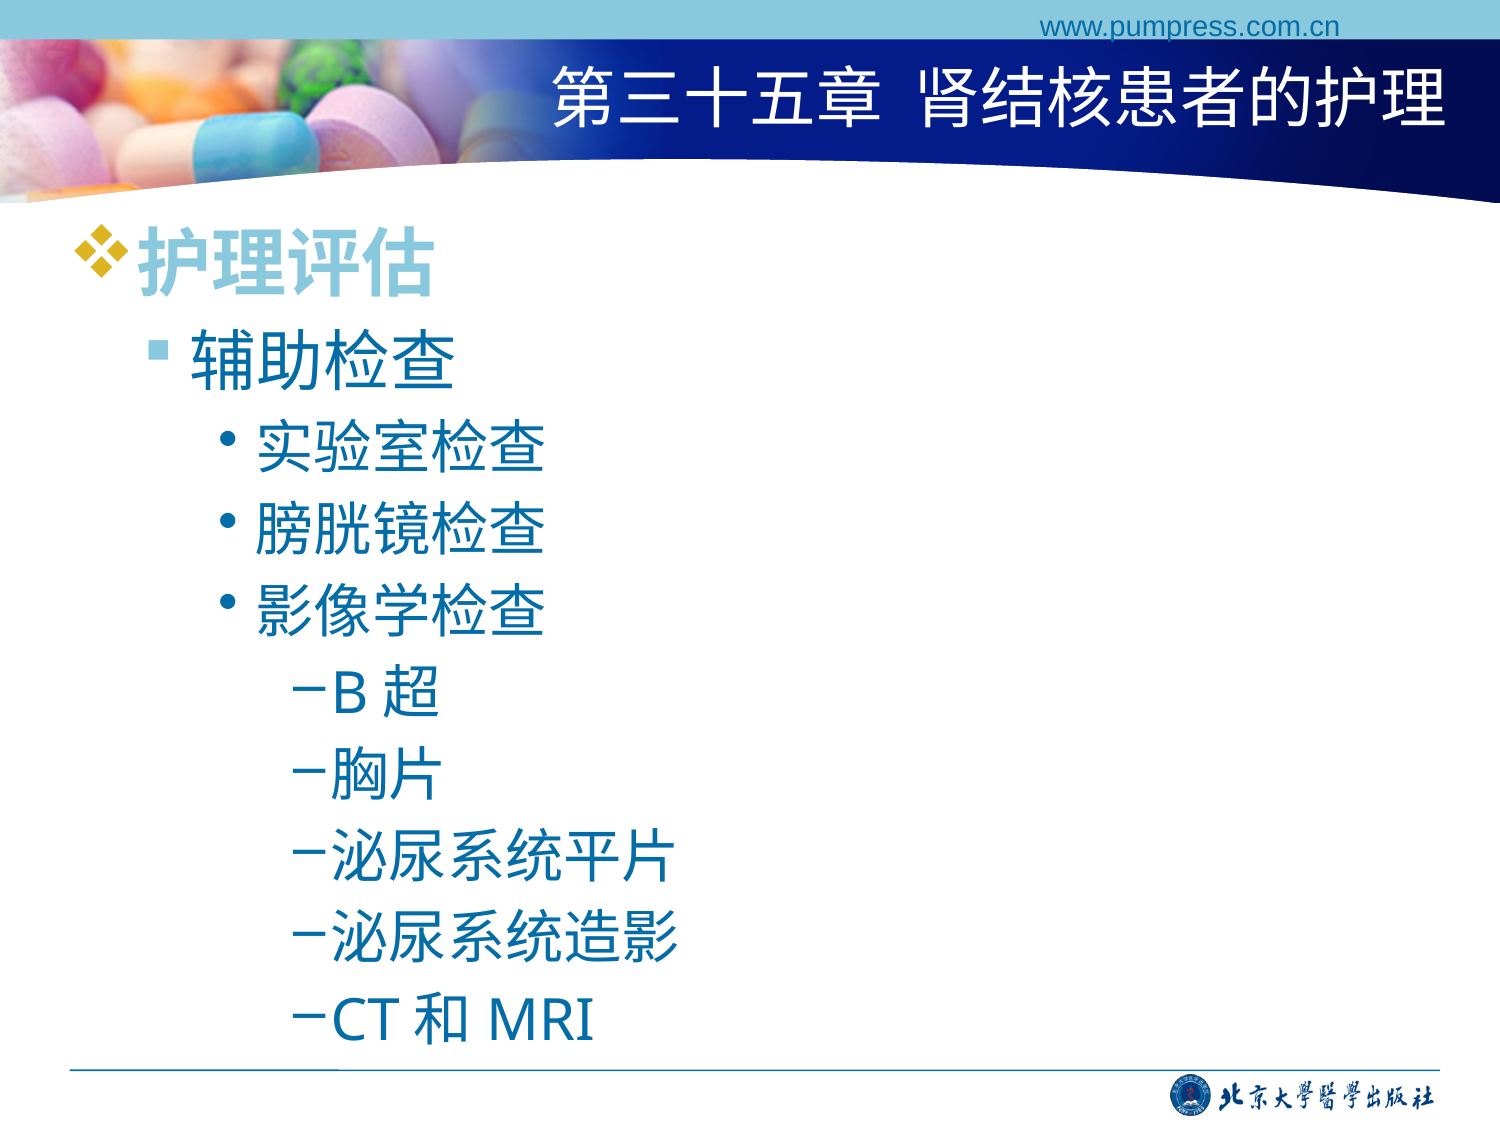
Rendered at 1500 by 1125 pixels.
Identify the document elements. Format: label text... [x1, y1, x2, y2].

picture [1170, 1074, 1436, 1118]
picture [0, 40, 1500, 203]
title 第三十五章 肾结核患者的护理 [137, 49, 1463, 143]
slide_number www.pumpress.com.cn [1025, 0, 1463, 38]
list 护理评估 辅助检查 实验室检查 膀胱镜检查 影像学检查 B超 胸片 泌尿系统平片 泌尿系统造影 CT和MRI [52, 207, 1466, 1009]
